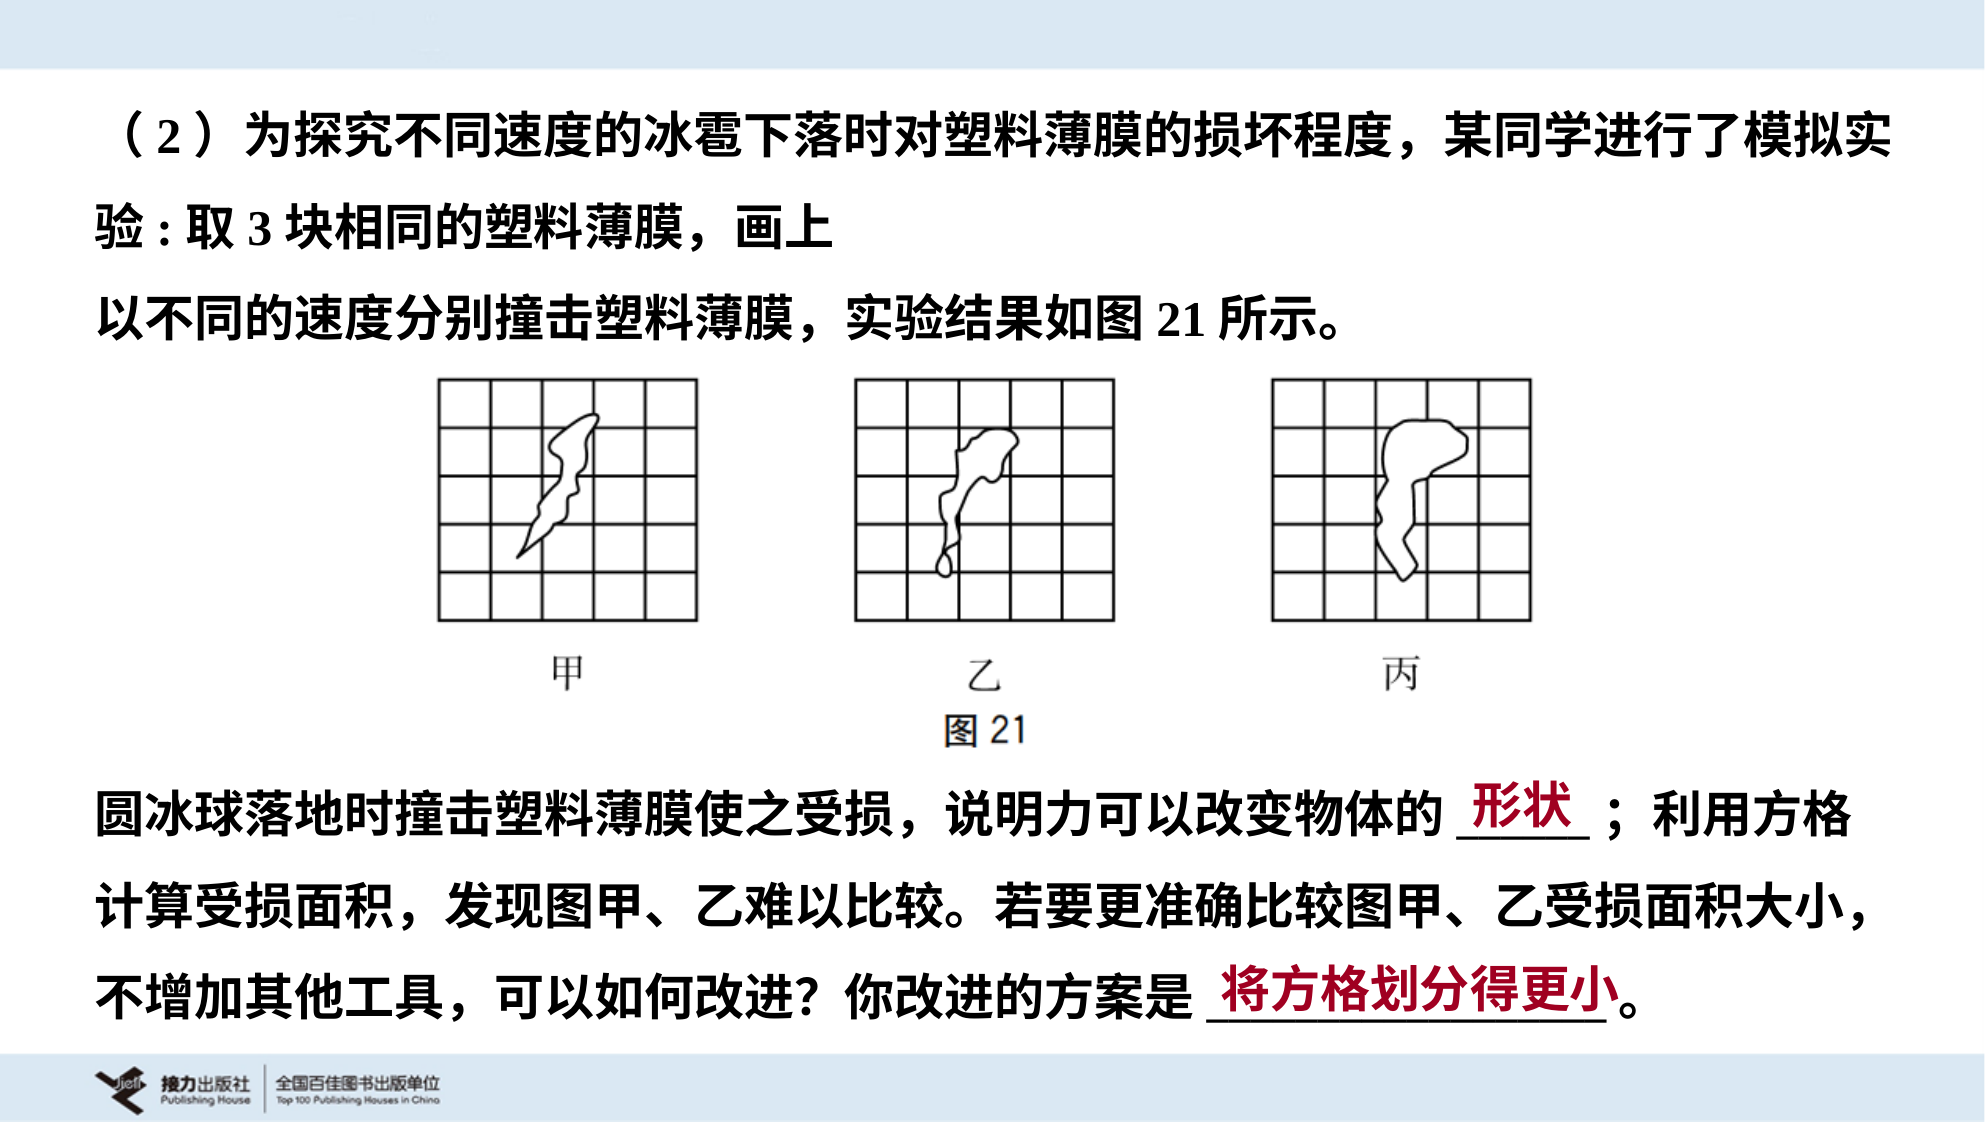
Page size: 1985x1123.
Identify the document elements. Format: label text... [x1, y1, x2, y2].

text_box 将方格划分得更小 [1200, 929, 1640, 1018]
picture [0, 0, 1985, 1122]
text_box 形状 [1454, 746, 1591, 834]
text_box 圆冰球落地时撞击塑料薄膜使之受损，说明力可以改变物体的______；利用方格 计算受损面积，发现图甲、乙难以比较。若要更准确比较图甲、乙受损面积大小， 不增加其他工具，可以如何改进？你改进的方案是__________________。 [94, 750, 1892, 1026]
